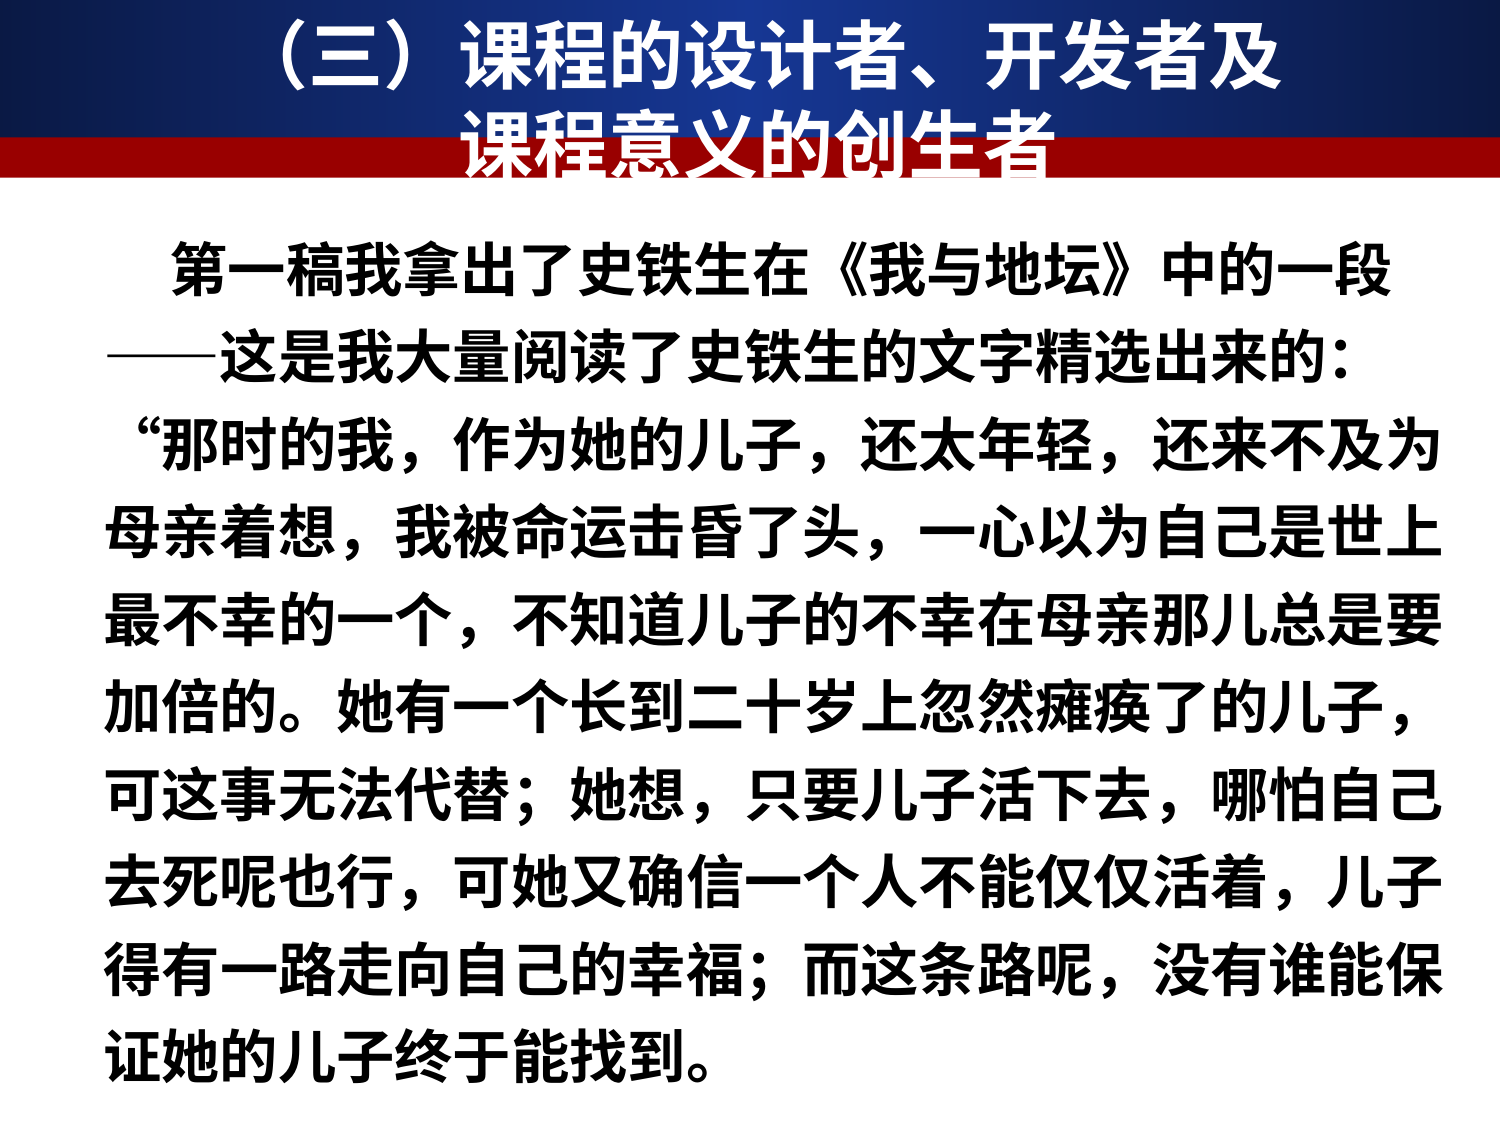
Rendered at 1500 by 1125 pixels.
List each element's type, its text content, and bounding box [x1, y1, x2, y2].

list 第一稿我拿出了史铁生在《我与地坛》中的一段——这是我大量阅读了史铁生的文字精选出来的：“那时的我，作为她的儿子，还太年轻，还来不及为母亲着想，我被命运击昏了头，一心以为自己是世上最不幸的一个，不知道儿子的不幸在母亲那儿总是要加倍的。她有一个长到二十岁上忽然瘫痪了的儿子，可这事无法代替；她想，只要儿子活下去，哪怕自己去死呢也行，可她又确信一个人不能仅仅活着，儿子得有一路走向自己的幸福；而这条路呢，没有谁能保证她的儿子终于能找到。 [88, 208, 1459, 1083]
title （三）课程的设计者、开发者及 课程意义的创生者 [0, 0, 1500, 197]
